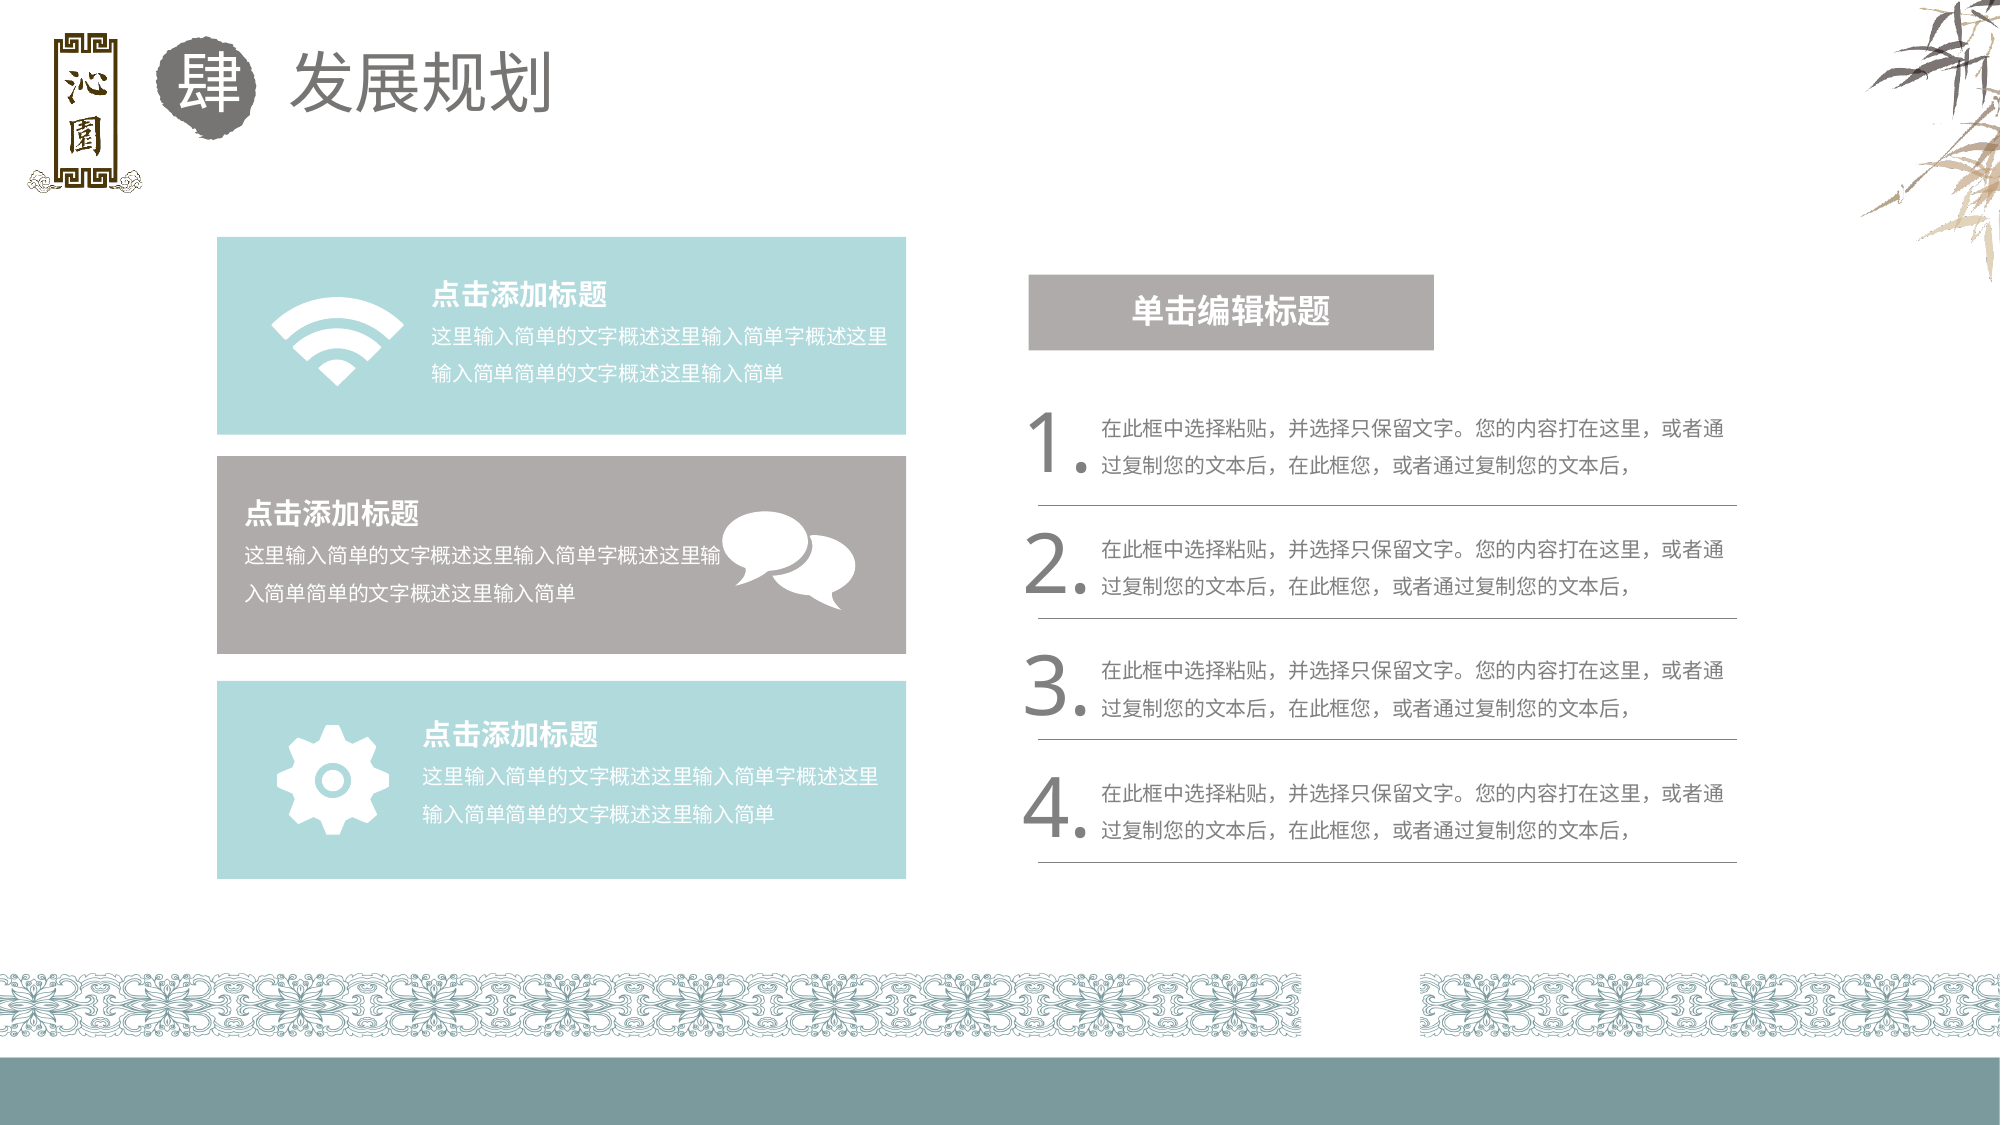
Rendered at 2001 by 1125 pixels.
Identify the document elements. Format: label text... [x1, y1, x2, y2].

text_box 1. [1014, 385, 1106, 494]
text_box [217, 236, 911, 879]
picture [0, 973, 2000, 1125]
text_box 3. [1014, 628, 1106, 737]
text_box 单击编辑标题 [1062, 282, 1401, 337]
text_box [154, 33, 736, 143]
text_box 在此框中选择粘贴，并选择只保留文字。您的内容打在这里，或者通过复制您的文本后，在此框您，或者通过复制您的文本后， [1093, 763, 1738, 847]
text_box 2. [1014, 506, 1106, 615]
text_box 在此框中选择粘贴，并选择只保留文字。您的内容打在这里，或者通过复制您的文本后，在此框您，或者通过复制您的文本后， [1093, 520, 1738, 604]
text_box 在此框中选择粘贴，并选择只保留文字。您的内容打在这里，或者通过复制您的文本后，在此框您，或者通过复制您的文本后， [1093, 641, 1738, 725]
text_box 4. [1014, 750, 1106, 859]
text_box [1028, 274, 1434, 351]
text_box 在此框中选择粘贴，并选择只保留文字。您的内容打在这里，或者通过复制您的文本后，在此框您，或者通过复制您的文本后， [1093, 398, 1738, 482]
picture [1860, 0, 2000, 282]
picture [27, 33, 143, 206]
